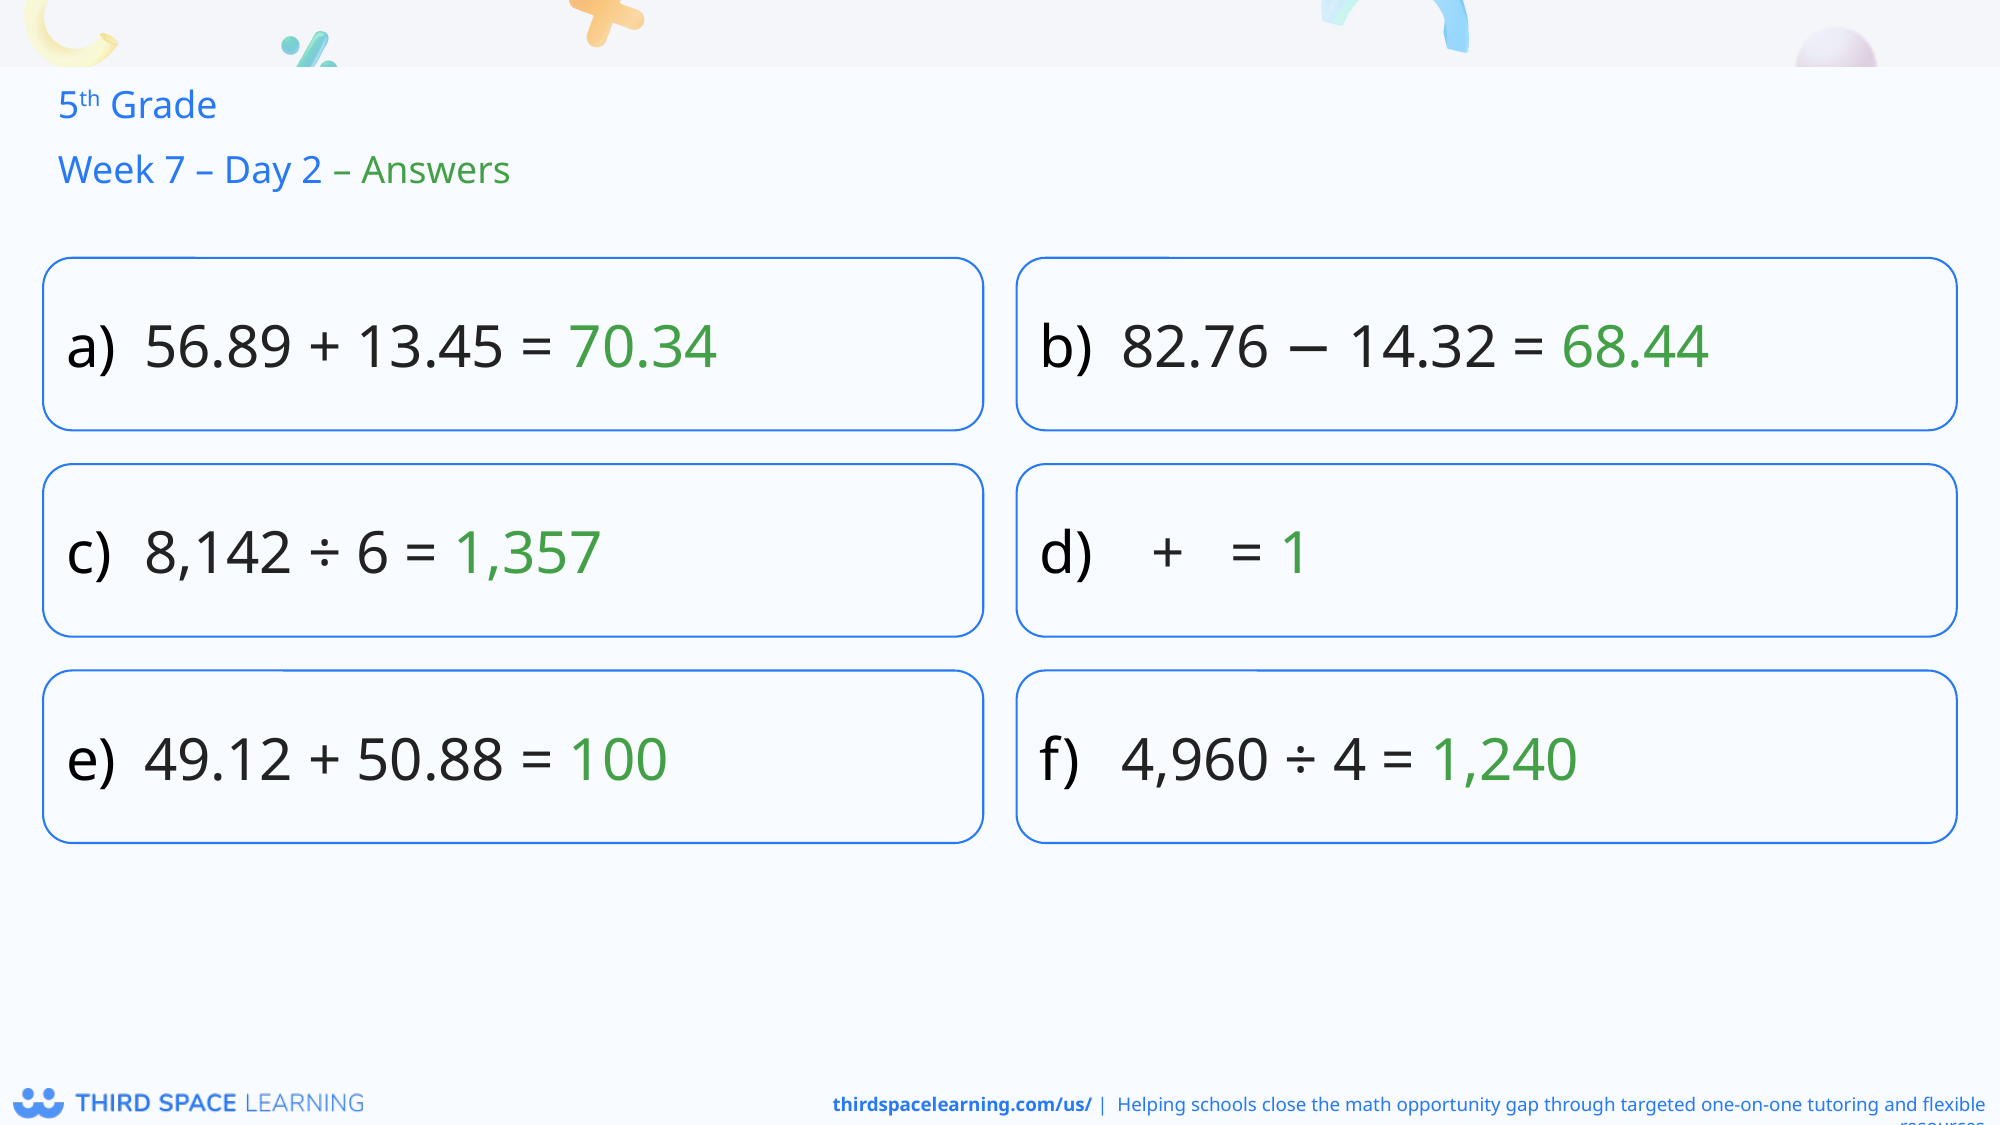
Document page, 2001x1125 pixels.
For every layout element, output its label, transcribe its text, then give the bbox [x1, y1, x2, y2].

list 56.89 + 13.45 = 70.34 [129, 272, 962, 416]
text_box 5th Grade Week 7 – Day 2 – Answers [43, 73, 705, 212]
list 4,960 ÷ 4 = 1,240 [1106, 684, 1939, 829]
list 8,142 ÷ 6 = 1,357 [129, 478, 962, 623]
list 49.12 + 50.88 = 100 [129, 684, 962, 829]
picture [13, 1088, 365, 1119]
list 82.76 − 14.32 = 68.44 [1106, 272, 1939, 416]
picture [0, 0, 2000, 67]
